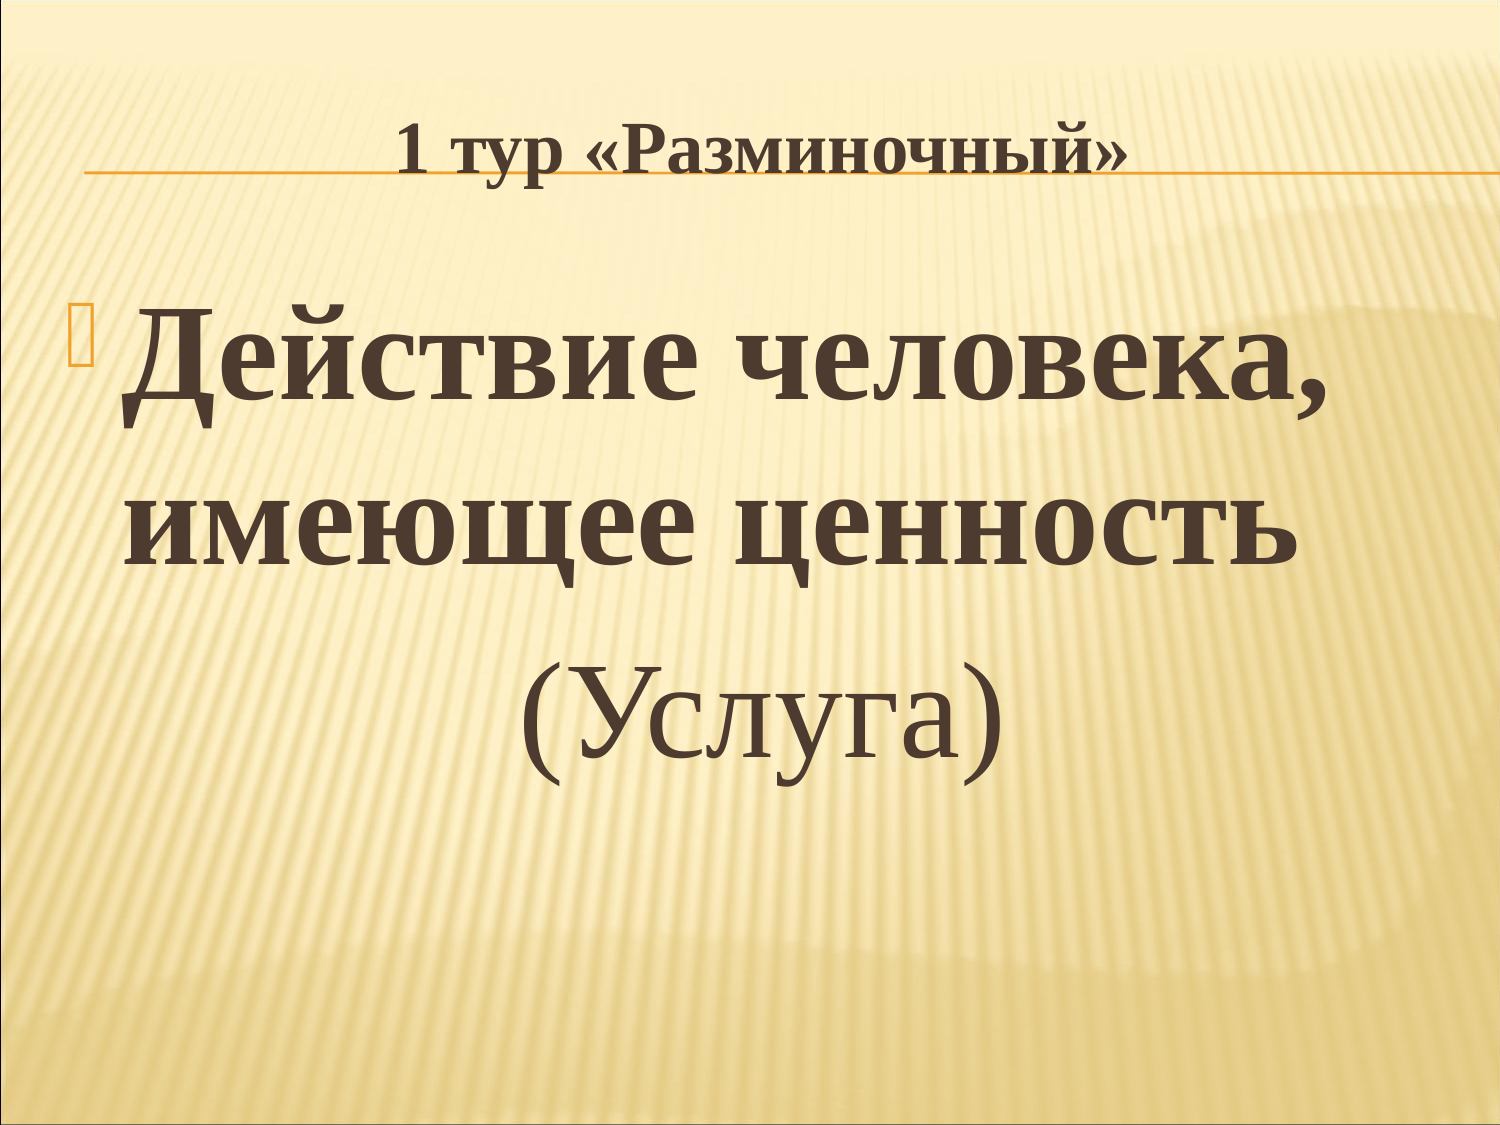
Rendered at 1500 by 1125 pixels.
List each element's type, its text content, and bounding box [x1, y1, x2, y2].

list Действие человека, имеющее ценность (Услуга) [50, 254, 1475, 998]
title 1 тур «Разминочный» [50, 75, 1475, 213]
picture [0, 0, 1500, 1125]
